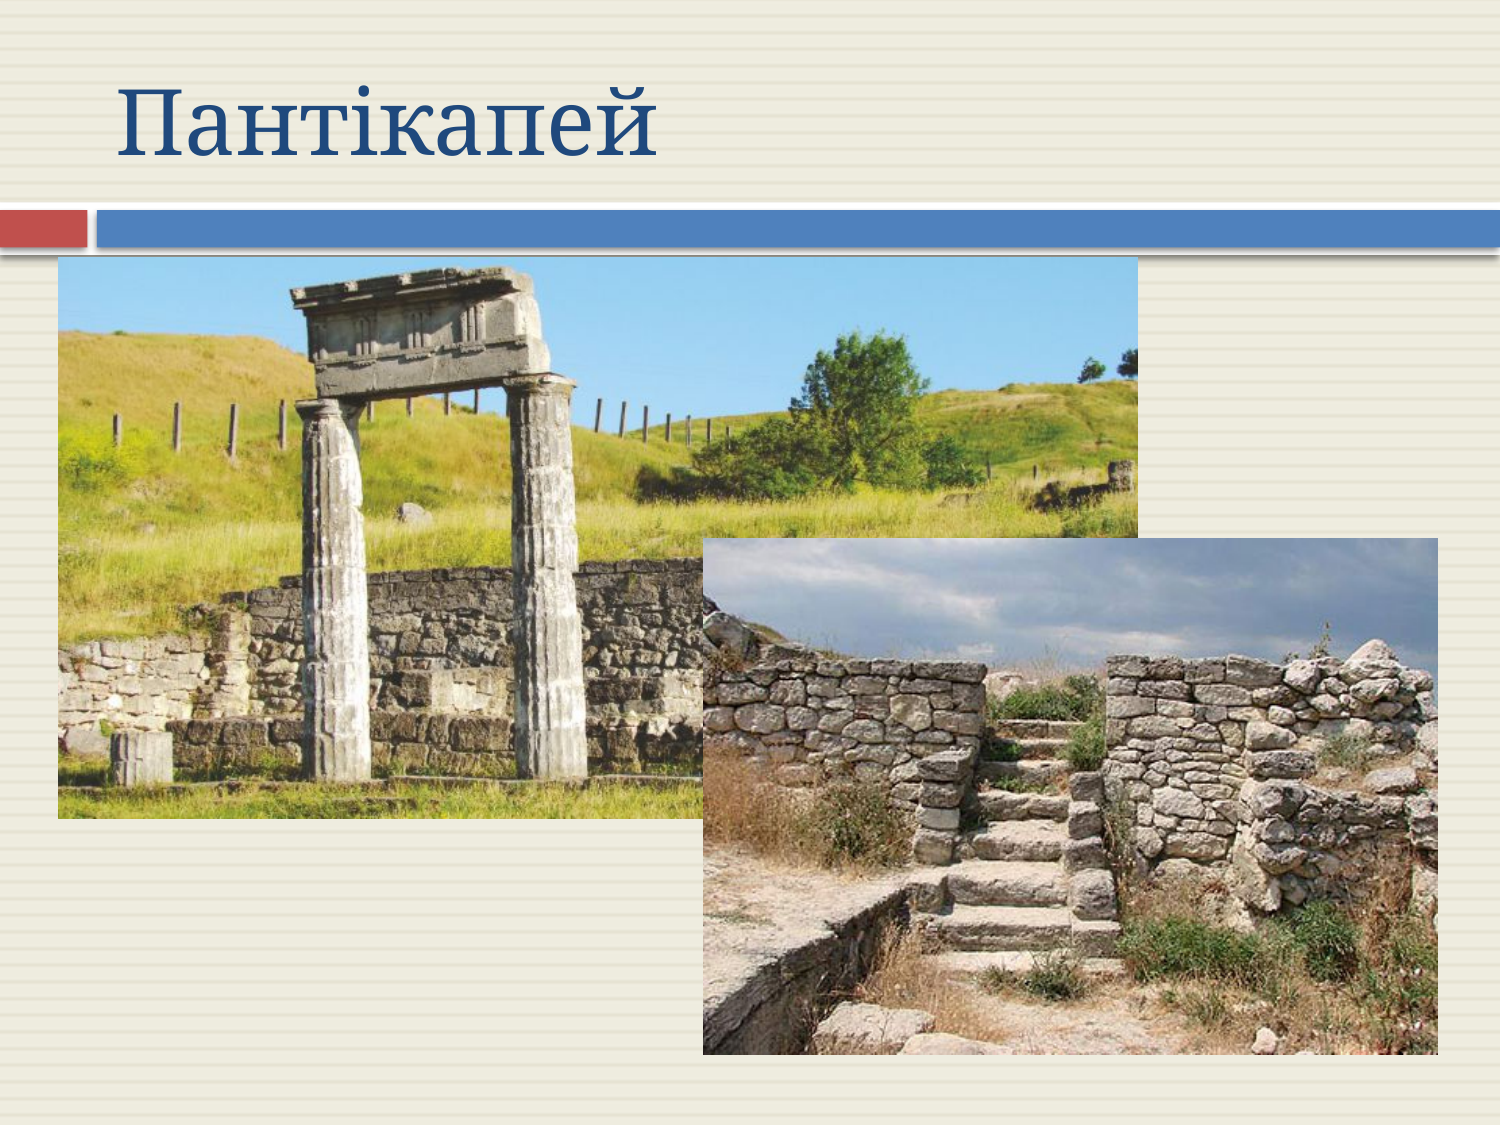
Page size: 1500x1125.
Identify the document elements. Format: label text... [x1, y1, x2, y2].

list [58, 257, 1138, 820]
title Пантікапей [100, 37, 1438, 200]
picture [702, 538, 1438, 1055]
